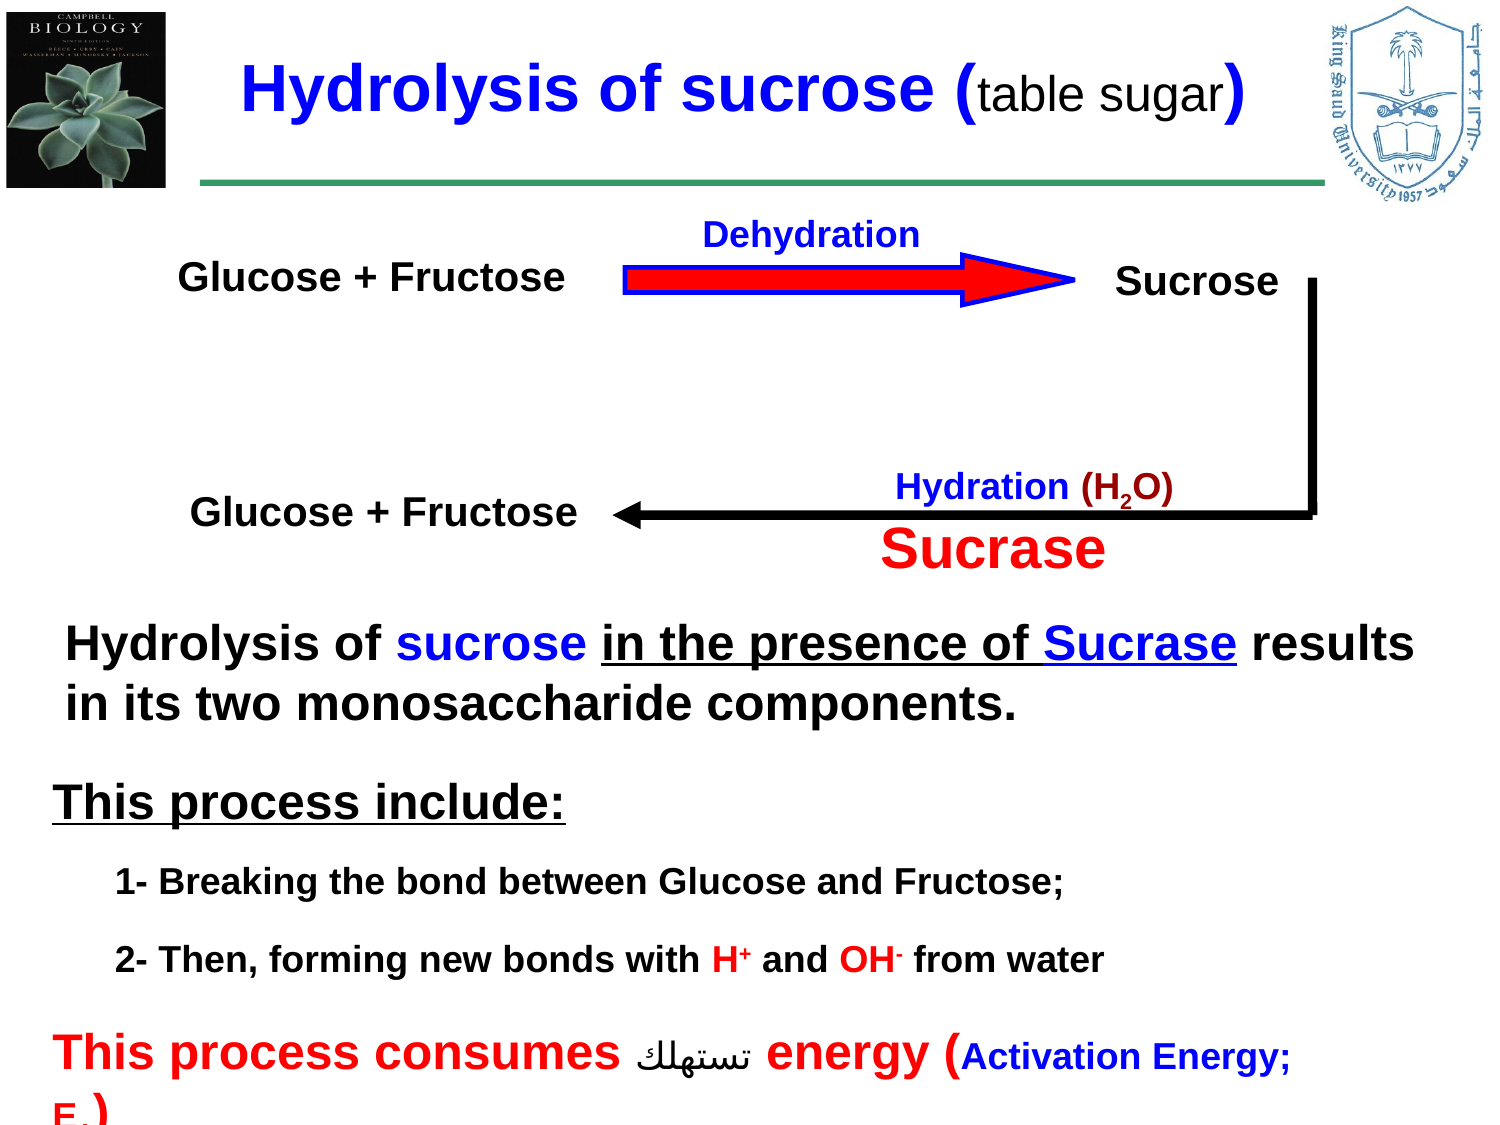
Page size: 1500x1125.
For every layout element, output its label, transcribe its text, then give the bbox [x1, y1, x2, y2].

text_box This process include: [37, 762, 650, 838]
text_box Glucose + Fructose [162, 242, 600, 308]
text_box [612, 277, 1313, 588]
text_box Glucose + Fructose [174, 477, 607, 543]
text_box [624, 216, 1326, 312]
text_box Hydrolysis of sucrose in the presence of Sucrase results in its two monosaccharide components. [50, 602, 1438, 738]
text_box 1- Breaking the bond between Glucose and Fructose; [99, 849, 1275, 910]
text_box 2- Then, forming new bonds with H+ and OH- from water [99, 927, 1263, 987]
text_box This process consumes تستهلك energy (Activation Energy; EA) [37, 1012, 1350, 1125]
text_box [5, 0, 1488, 209]
